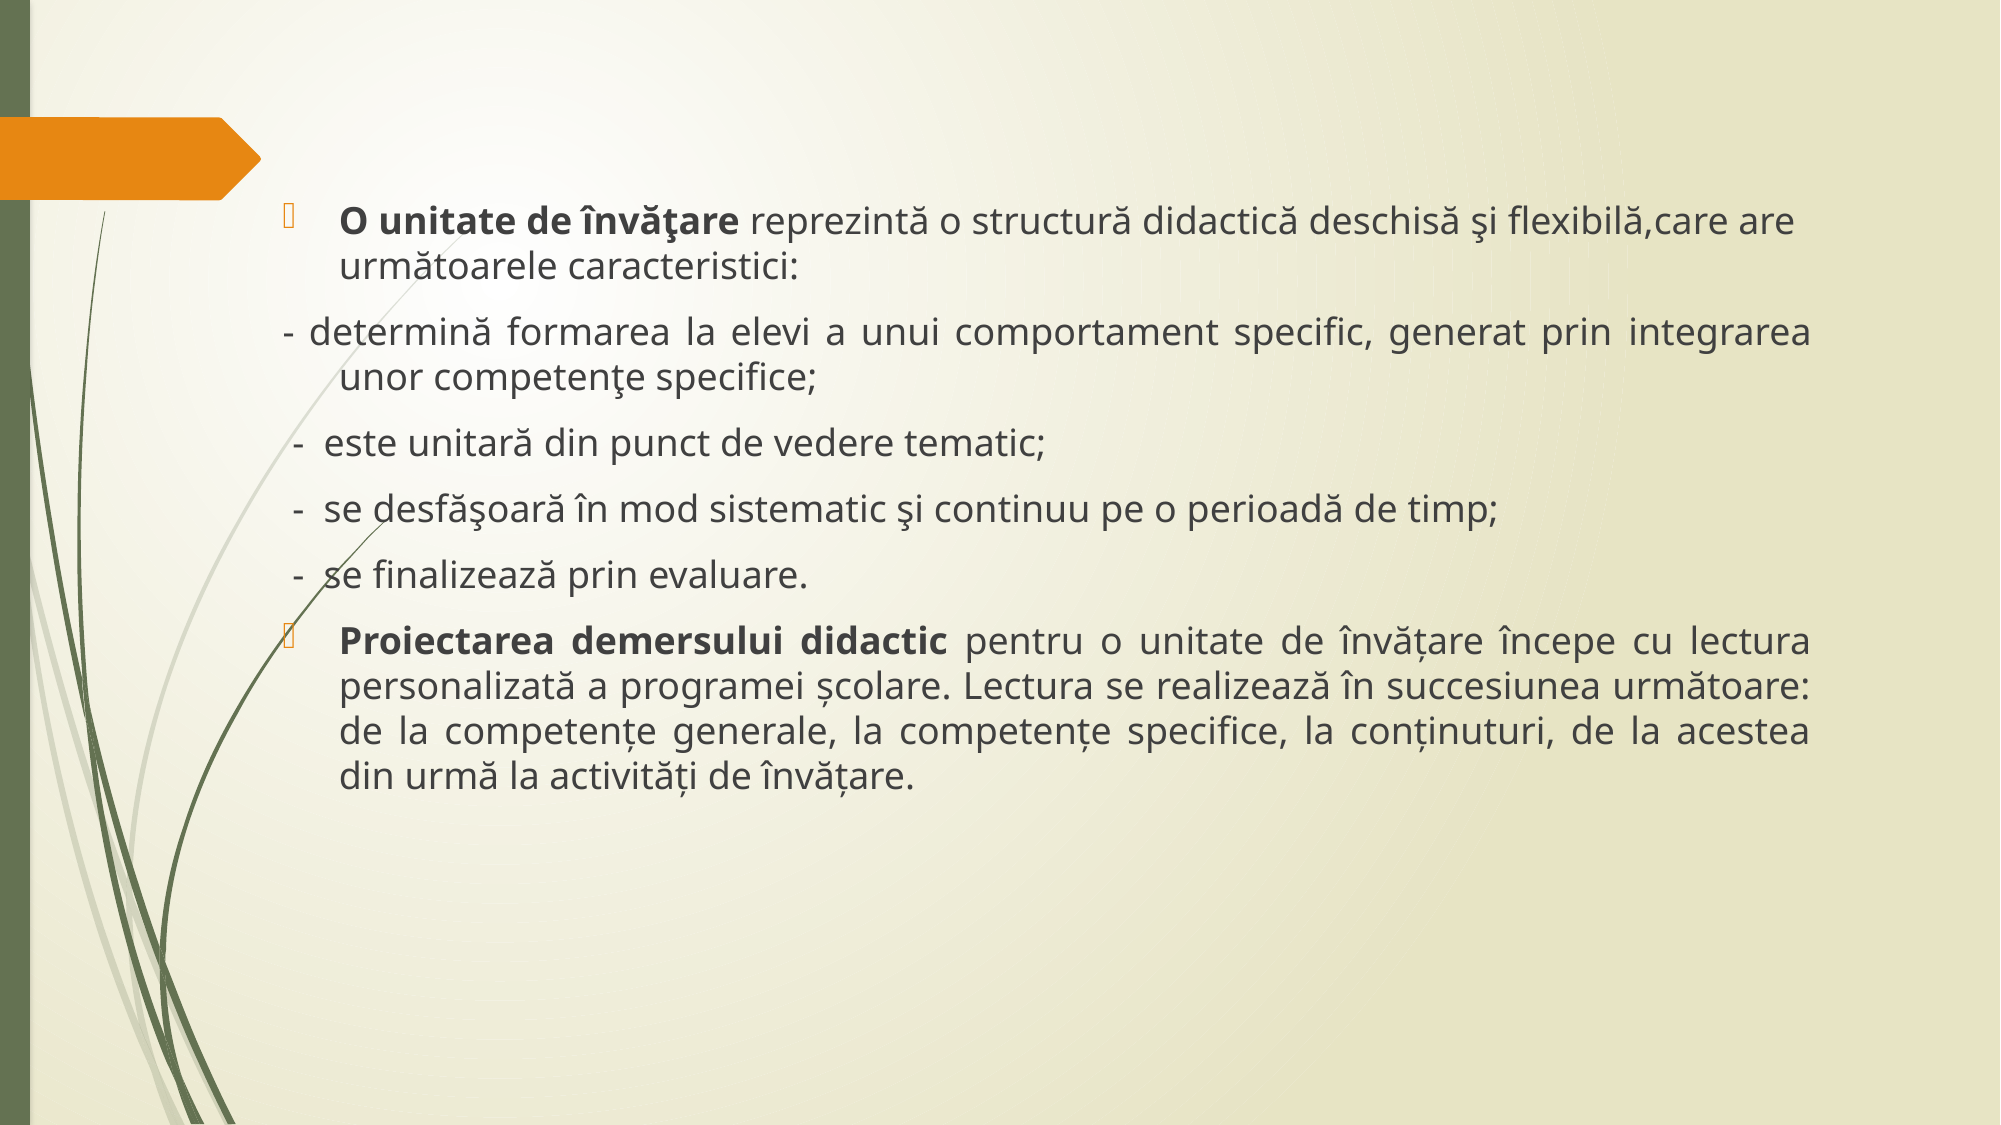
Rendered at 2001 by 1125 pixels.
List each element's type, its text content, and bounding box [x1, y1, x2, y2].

list O unitate de învăţare reprezintă o structură didactică deschisă şi flexibilă,care are următoarele caracteristici: - determină formarea la elevi a unui comportament specific, generat prin integrarea unor competenţe specifice; - este unitară din punct de vedere tematic; - se desfăşoară în mod sistematic şi continuu pe o perioadă de timp; - se finalizează prin evaluare. Proiectarea demersului didactic pentru o unitate de învățare începe cu lectura personalizată a programei școlare. Lectura se realizează în succesiunea următoare: de la competențe generale, la competențe specifice, la conținuturi, de la acestea din urmă la activități de învățare. [267, 189, 1827, 827]
